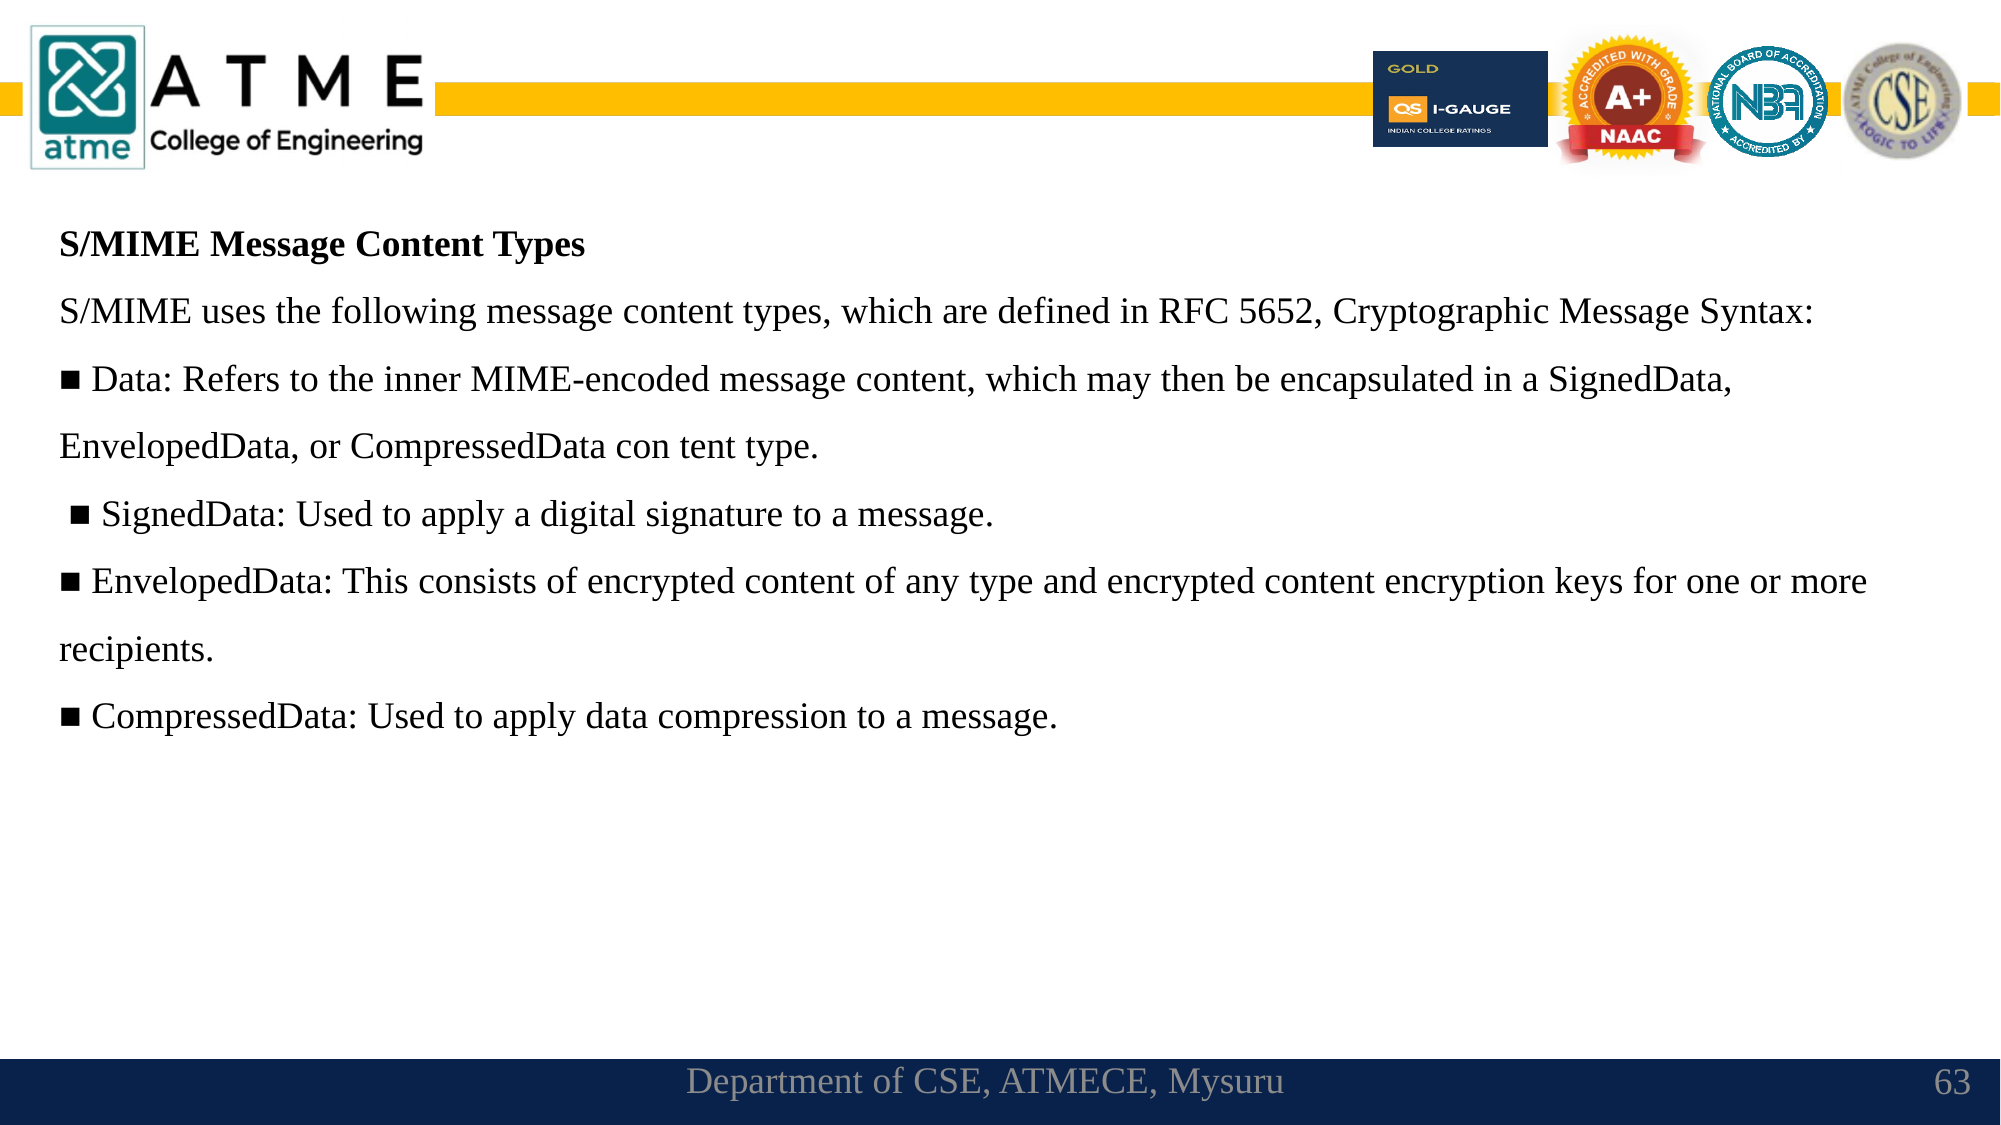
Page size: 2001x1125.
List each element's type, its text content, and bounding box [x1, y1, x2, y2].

picture [1840, 26, 1968, 176]
picture [22, 15, 435, 178]
slide_number 63 [1511, 1057, 1972, 1103]
picture [1373, 20, 1828, 180]
text_box S/MIME Message Content Types S/MIME uses the following message content types, which are defined in RFC 5652, Cryptographic Message Syntax: ■ Data: Refers to the inner MIME-encoded message content, which may then be encapsulated in a SignedData, EnvelopedData, or CompressedData con tent type. ■ SignedData: Used to apply a digital signature to a message. ■ EnvelopedData: This consists of encrypted content of any type and encrypted content encryption keys for one or more recipients. ■ CompressedData: Used to apply data compression to a message. [44, 188, 1956, 744]
picture [0, 1059, 2001, 1125]
footer Department of CSE, ATMECE, Mysuru [501, 1056, 1470, 1102]
